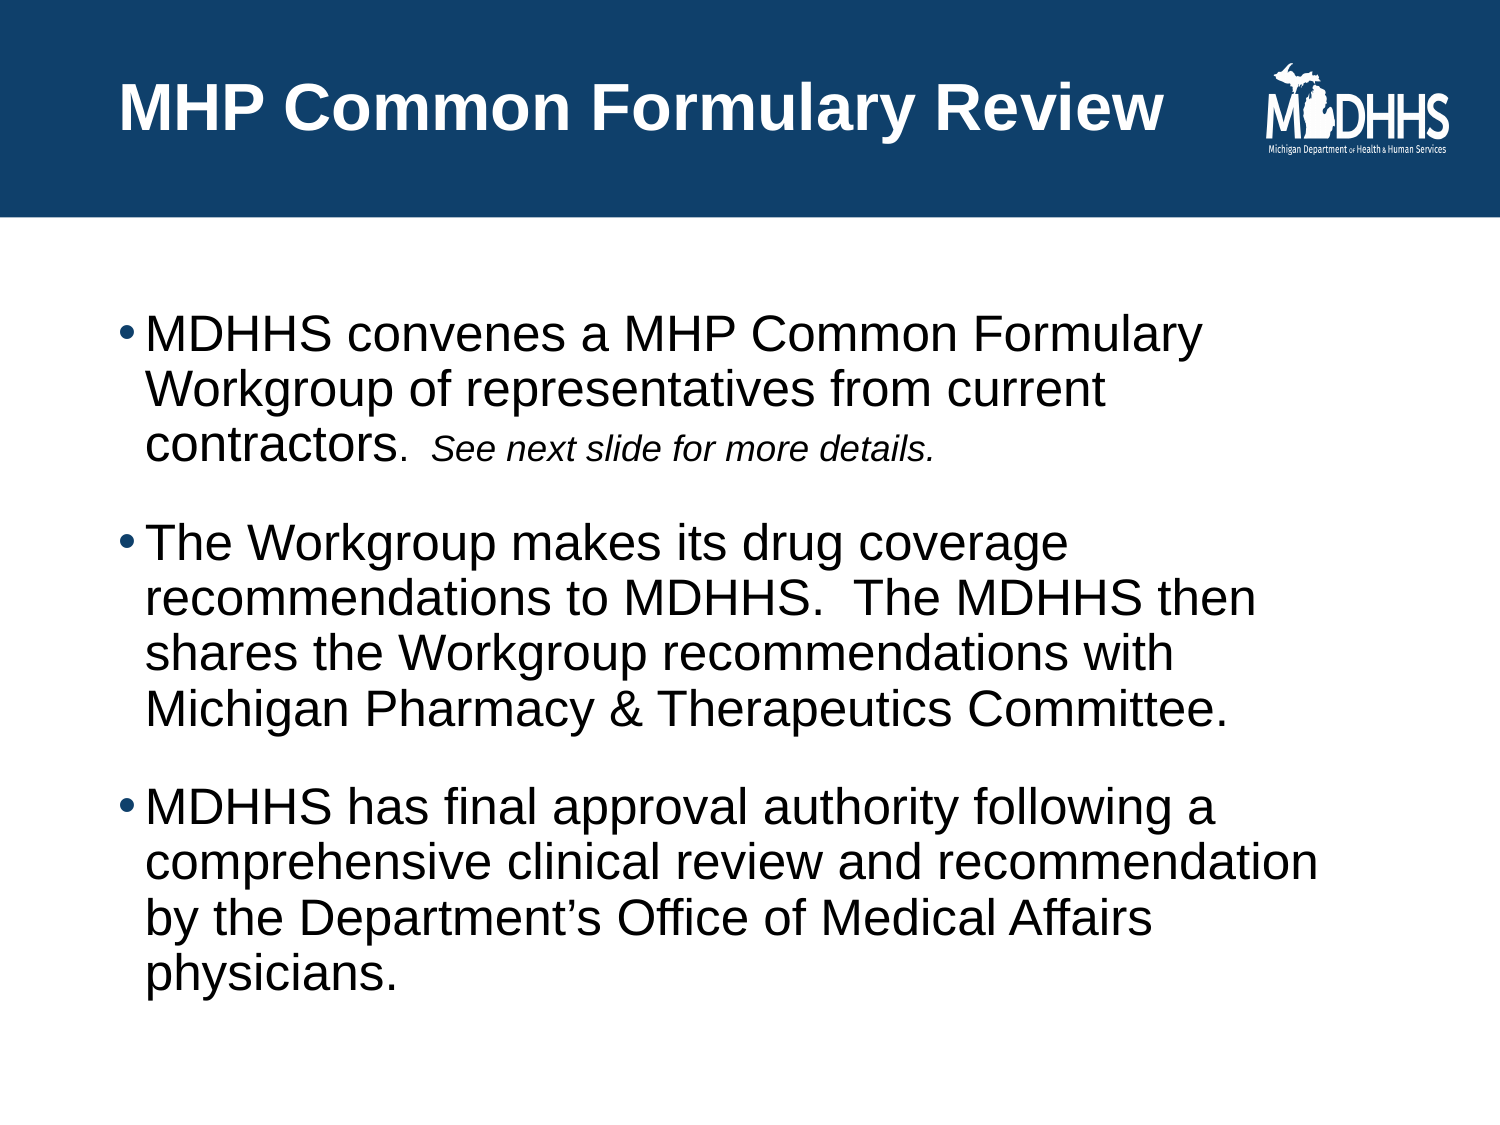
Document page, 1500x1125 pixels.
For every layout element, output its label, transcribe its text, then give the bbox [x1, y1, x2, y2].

list MDHHS convenes a MHP Common Formulary Workgroup of representatives from current contractors. See next slide for more details. The Workgroup makes its drug coverage recommendations to MDHHS. The MDHHS then shares the Workgroup recommendations with Michigan Pharmacy & Therapeutics Committee. MDHHS has final approval authority following a comprehensive clinical review and recommendation by the Department’s Office of Medical Affairs physicians. [103, 299, 1397, 1014]
picture [1266, 63, 1449, 155]
title MHP Common Formulary Review [103, 0, 1216, 218]
